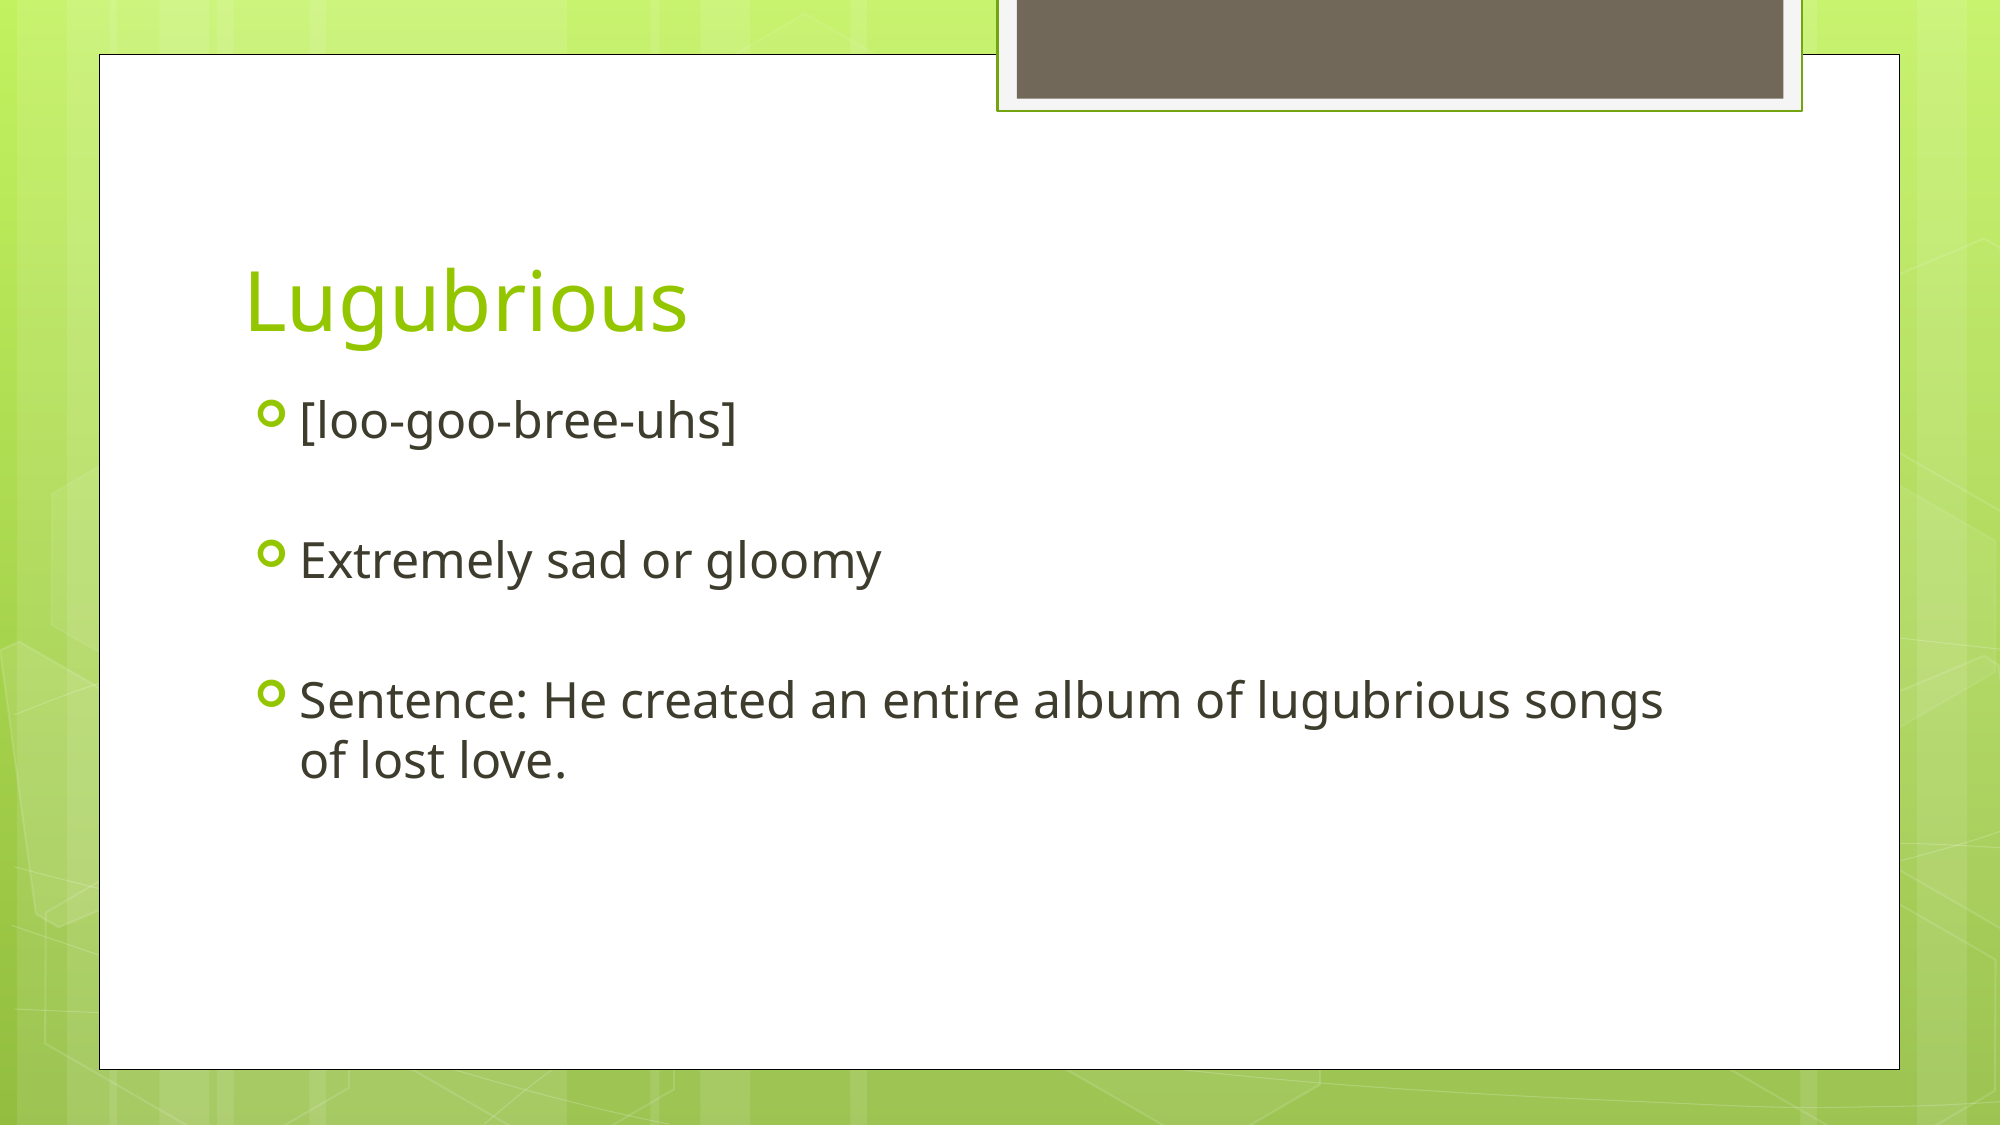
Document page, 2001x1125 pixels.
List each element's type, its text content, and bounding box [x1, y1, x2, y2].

list [loo-goo-bree-uhs] Extremely sad or gloomy Sentence: He created an entire album of lugubrious songs of lost love. [228, 381, 1711, 957]
title Lugubrious [228, 168, 1765, 357]
